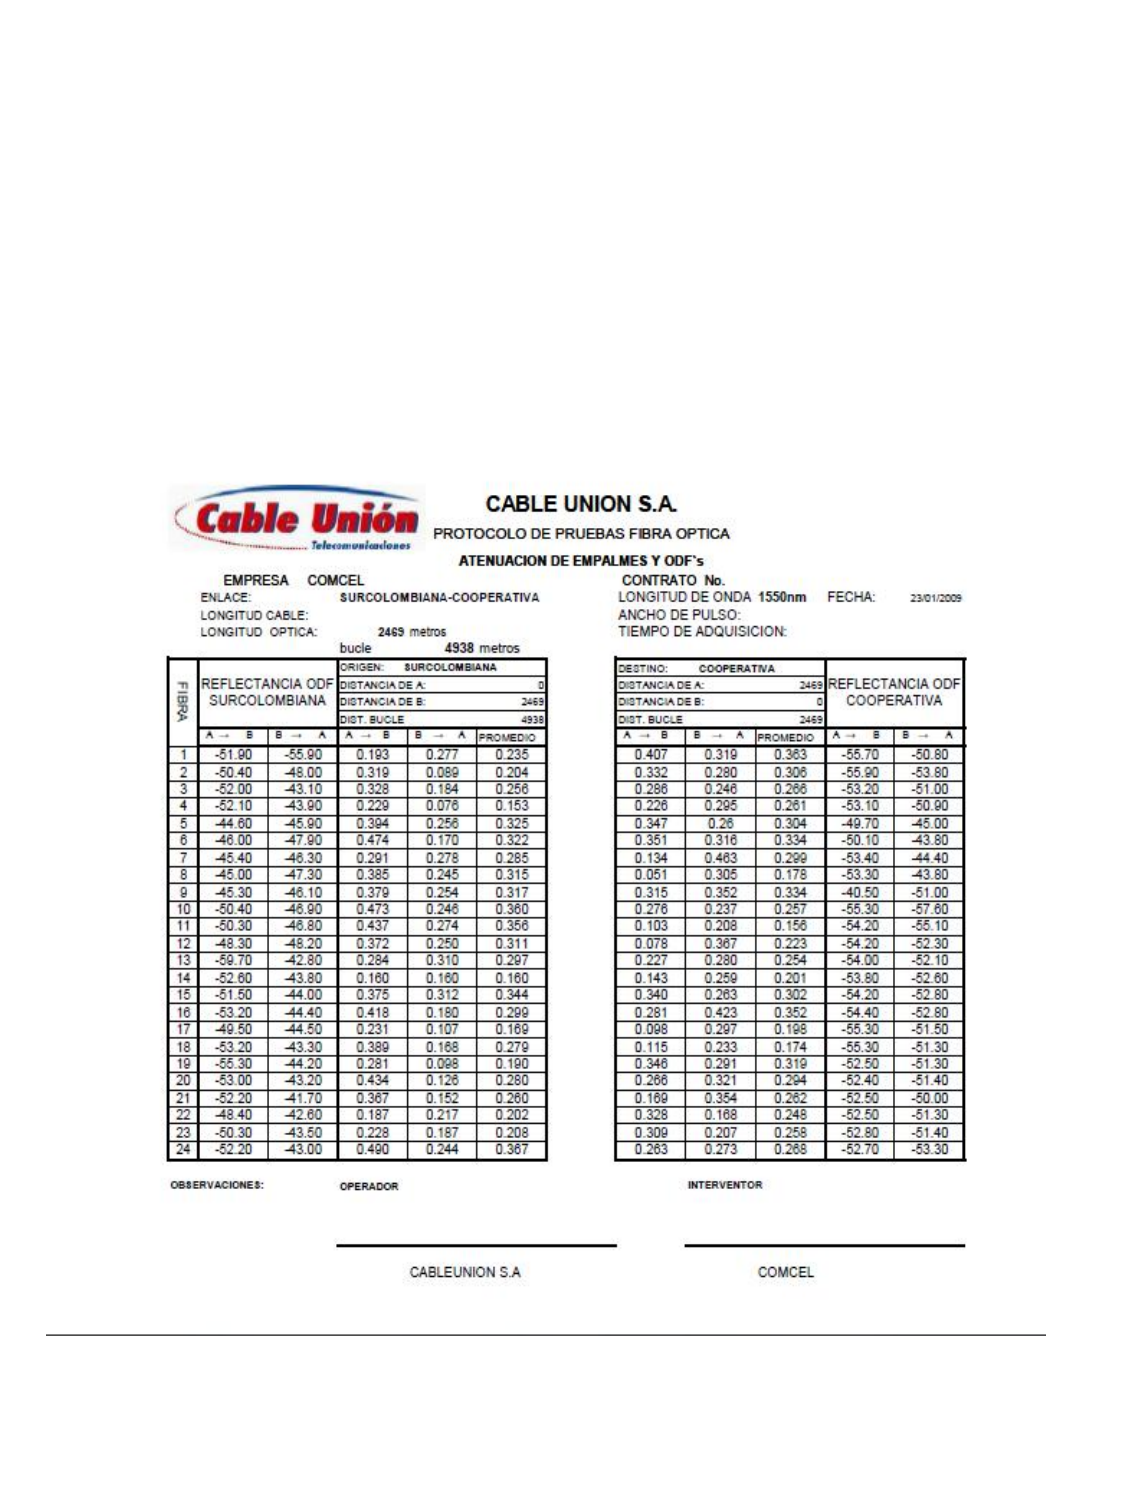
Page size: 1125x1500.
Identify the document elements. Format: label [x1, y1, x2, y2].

picture [46, 386, 1047, 1337]
